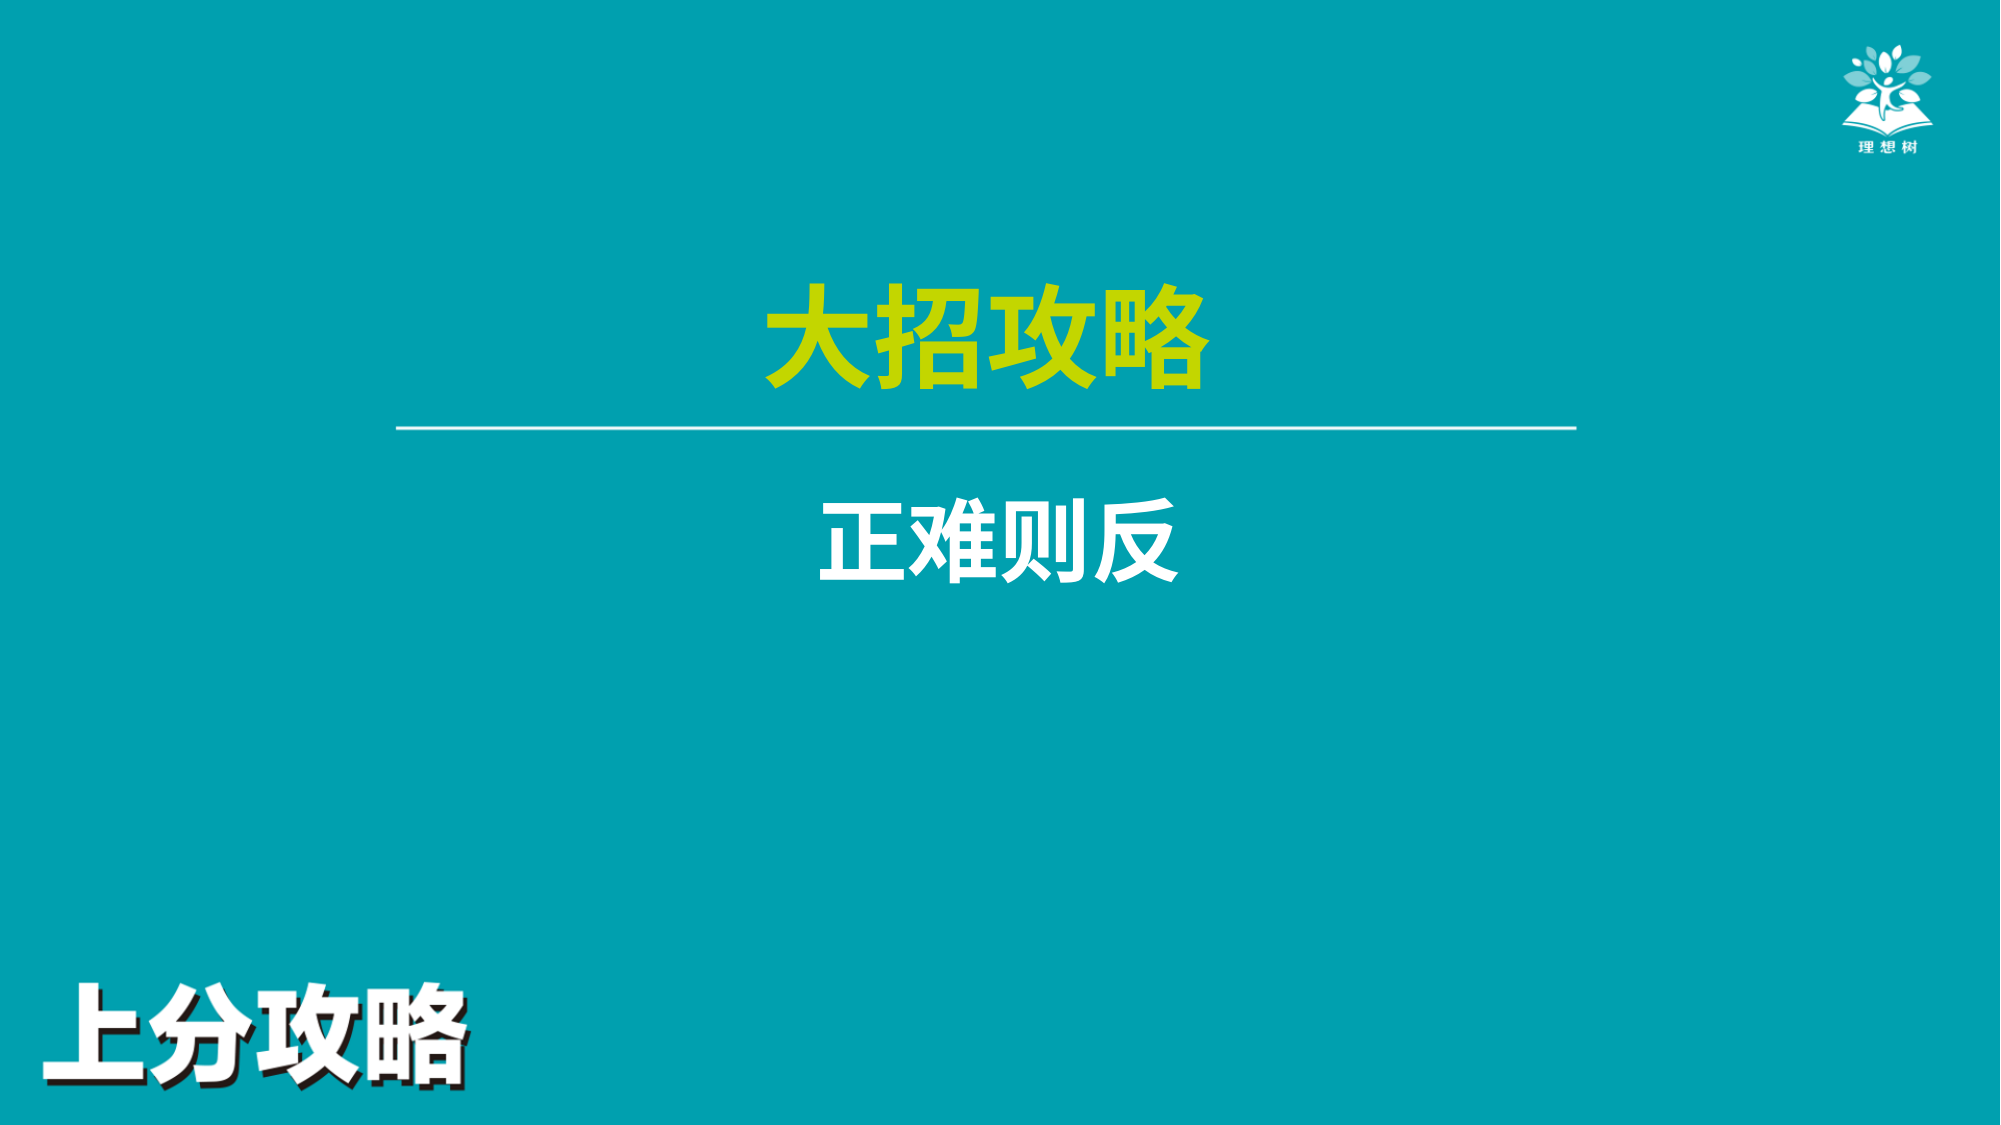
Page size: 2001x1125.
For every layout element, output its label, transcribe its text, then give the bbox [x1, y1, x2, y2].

text_box 正难则反 [0, 472, 2000, 603]
picture [0, 0, 2000, 472]
picture [0, 603, 2000, 1125]
text_box 大招攻略 [395, 253, 1577, 413]
